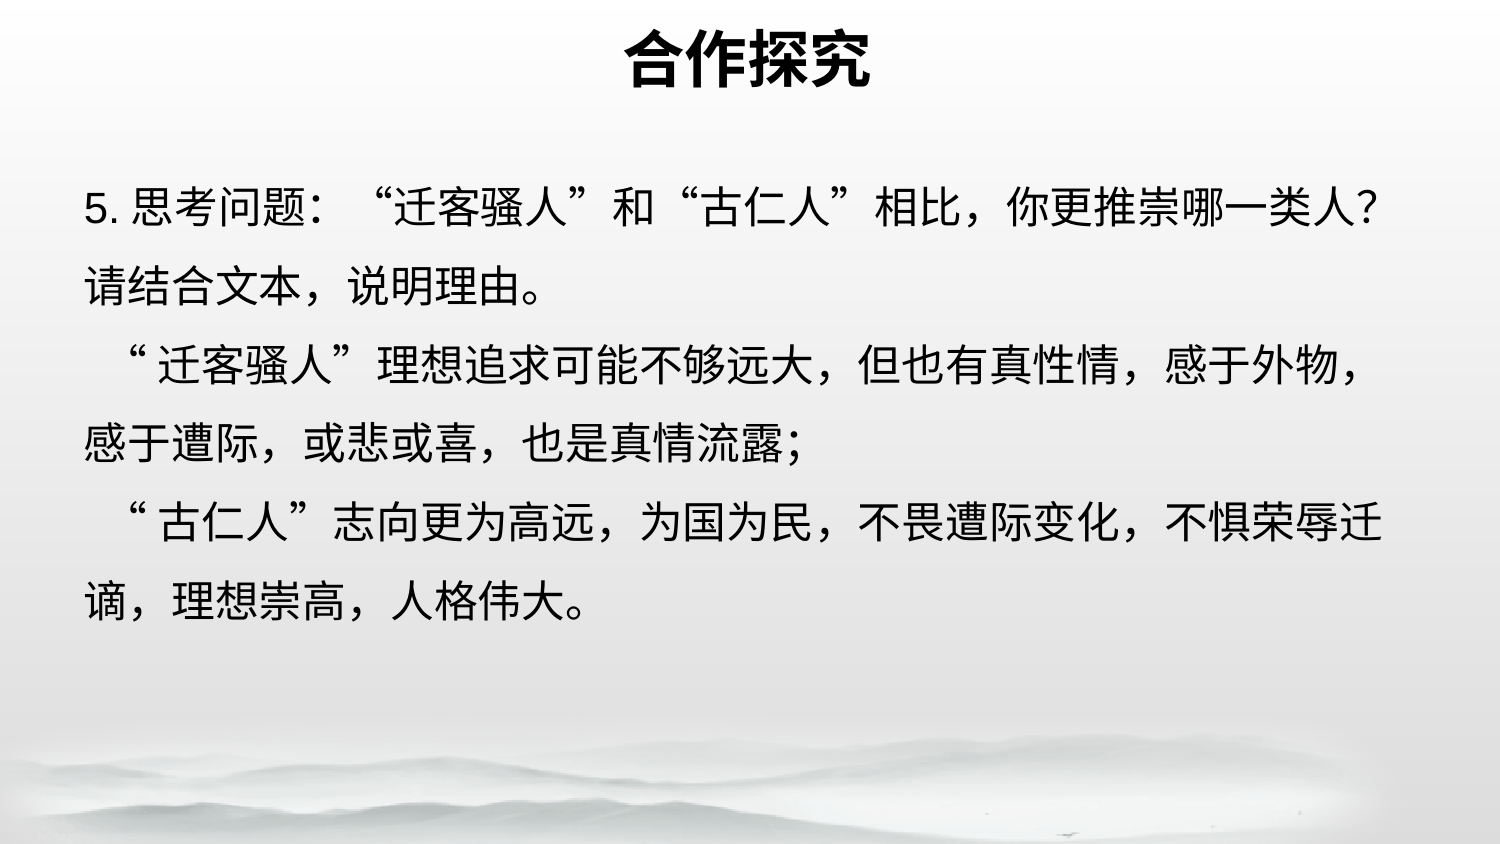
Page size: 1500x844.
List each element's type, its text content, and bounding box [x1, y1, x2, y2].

picture [0, 697, 1500, 844]
text_box 5.思考问题：“迁客骚人”和“古仁人”相比，你更推崇哪一类人？请结合文本，说明理由。 “迁客骚人”理想追求可能不够远大，但也有真性情，感于外物，感于遭际，或悲或喜，也是真情流露； “古仁人”志向更为高远，为国为民，不畏遭际变化，不惧荣辱迁谪，理想崇高，人格伟大。 [72, 148, 1428, 697]
text_box 合作探究 [611, 13, 889, 116]
